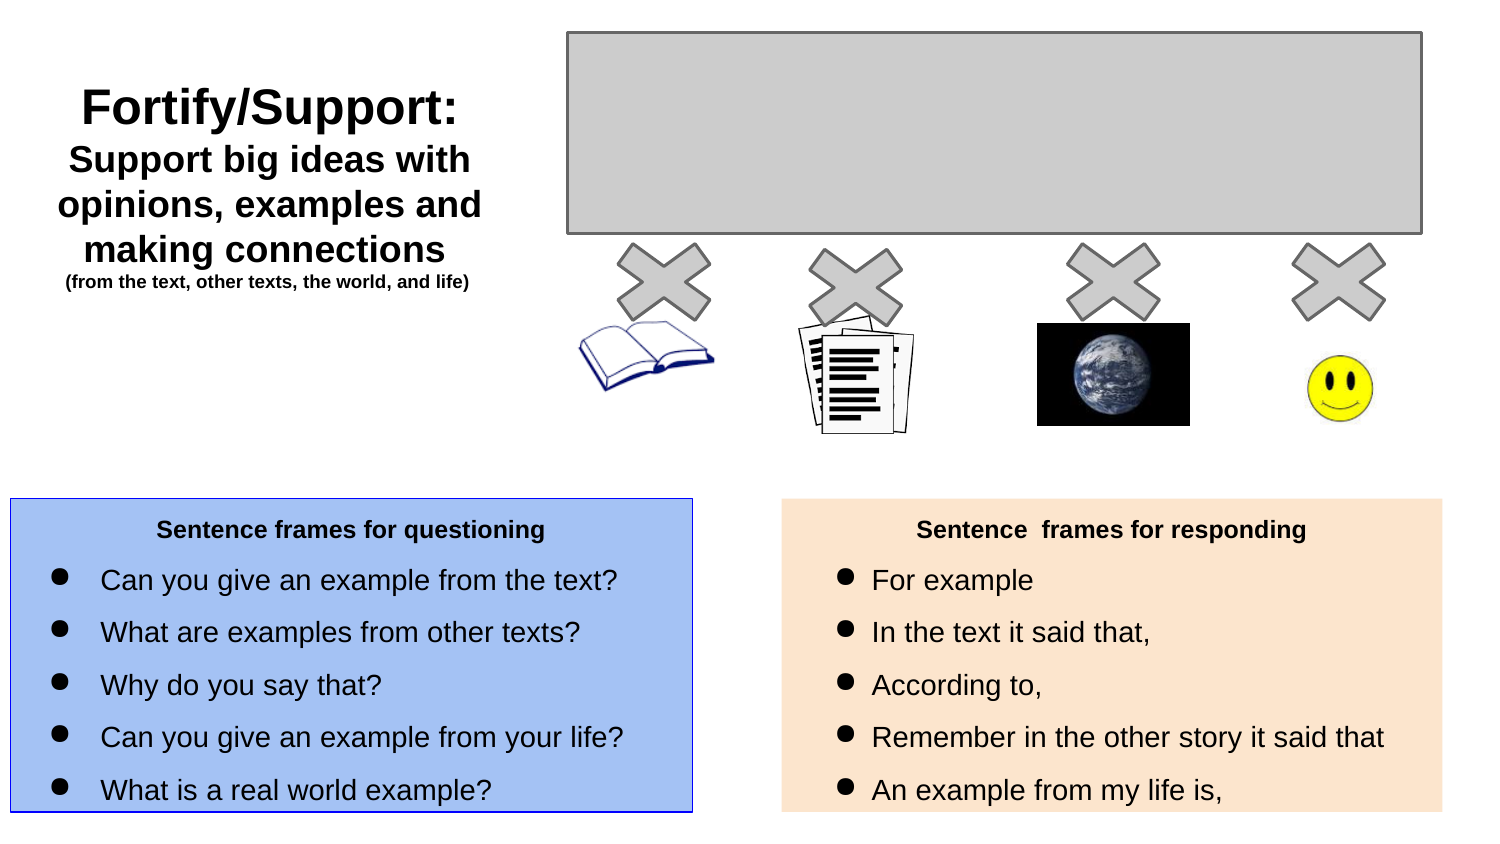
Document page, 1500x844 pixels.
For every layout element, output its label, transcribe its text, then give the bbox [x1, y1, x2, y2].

text_box [617, 243, 710, 313]
picture [1036, 323, 1190, 426]
text_box [1292, 243, 1385, 321]
text_box [567, 32, 1422, 234]
title Fortify/Support: Support big ideas with opinions, examples and making connections (from the text, other texts, the world, and life) [10, 41, 530, 308]
picture [797, 314, 914, 435]
picture [574, 314, 728, 401]
text_box Sentence frames for responding For example In the text it said that, According to, Remember in the other story it said that An example from my life is, [781, 498, 1443, 812]
subtitle Sentence frames for questioning Can you give an example from the text? What are examples from other texts? Why do you say that? Can you give an example from your life? What is a real world example? [10, 498, 693, 812]
text_box [1067, 243, 1160, 321]
text_box [809, 249, 902, 313]
picture [1264, 335, 1414, 448]
